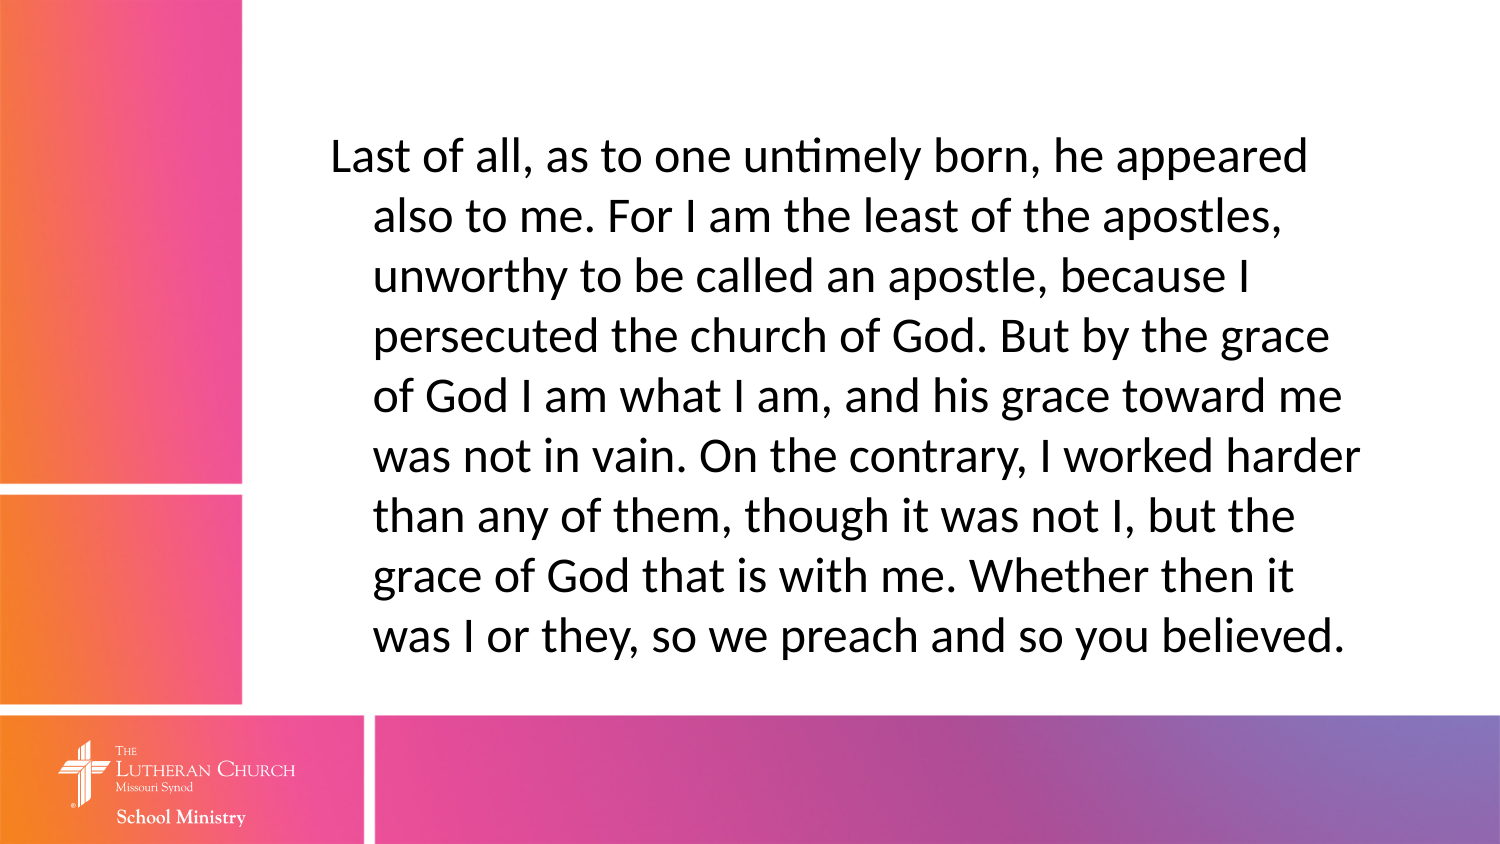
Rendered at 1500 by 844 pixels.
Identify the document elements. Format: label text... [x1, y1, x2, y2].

picture [0, 0, 1500, 844]
list Last of all, as to one untimely born, he appeared also to me. For I am the least of the apostles, unworthy to be called an apostle, because I persecuted the church of God. But by the grace of God I am what I am, and his grace toward me was not in vain. On the contrary, I worked harder than any of them, though it was not I, but the grace of God that is with me. Whether then it was I or they, so we preach and so you believed. [315, 44, 1392, 688]
